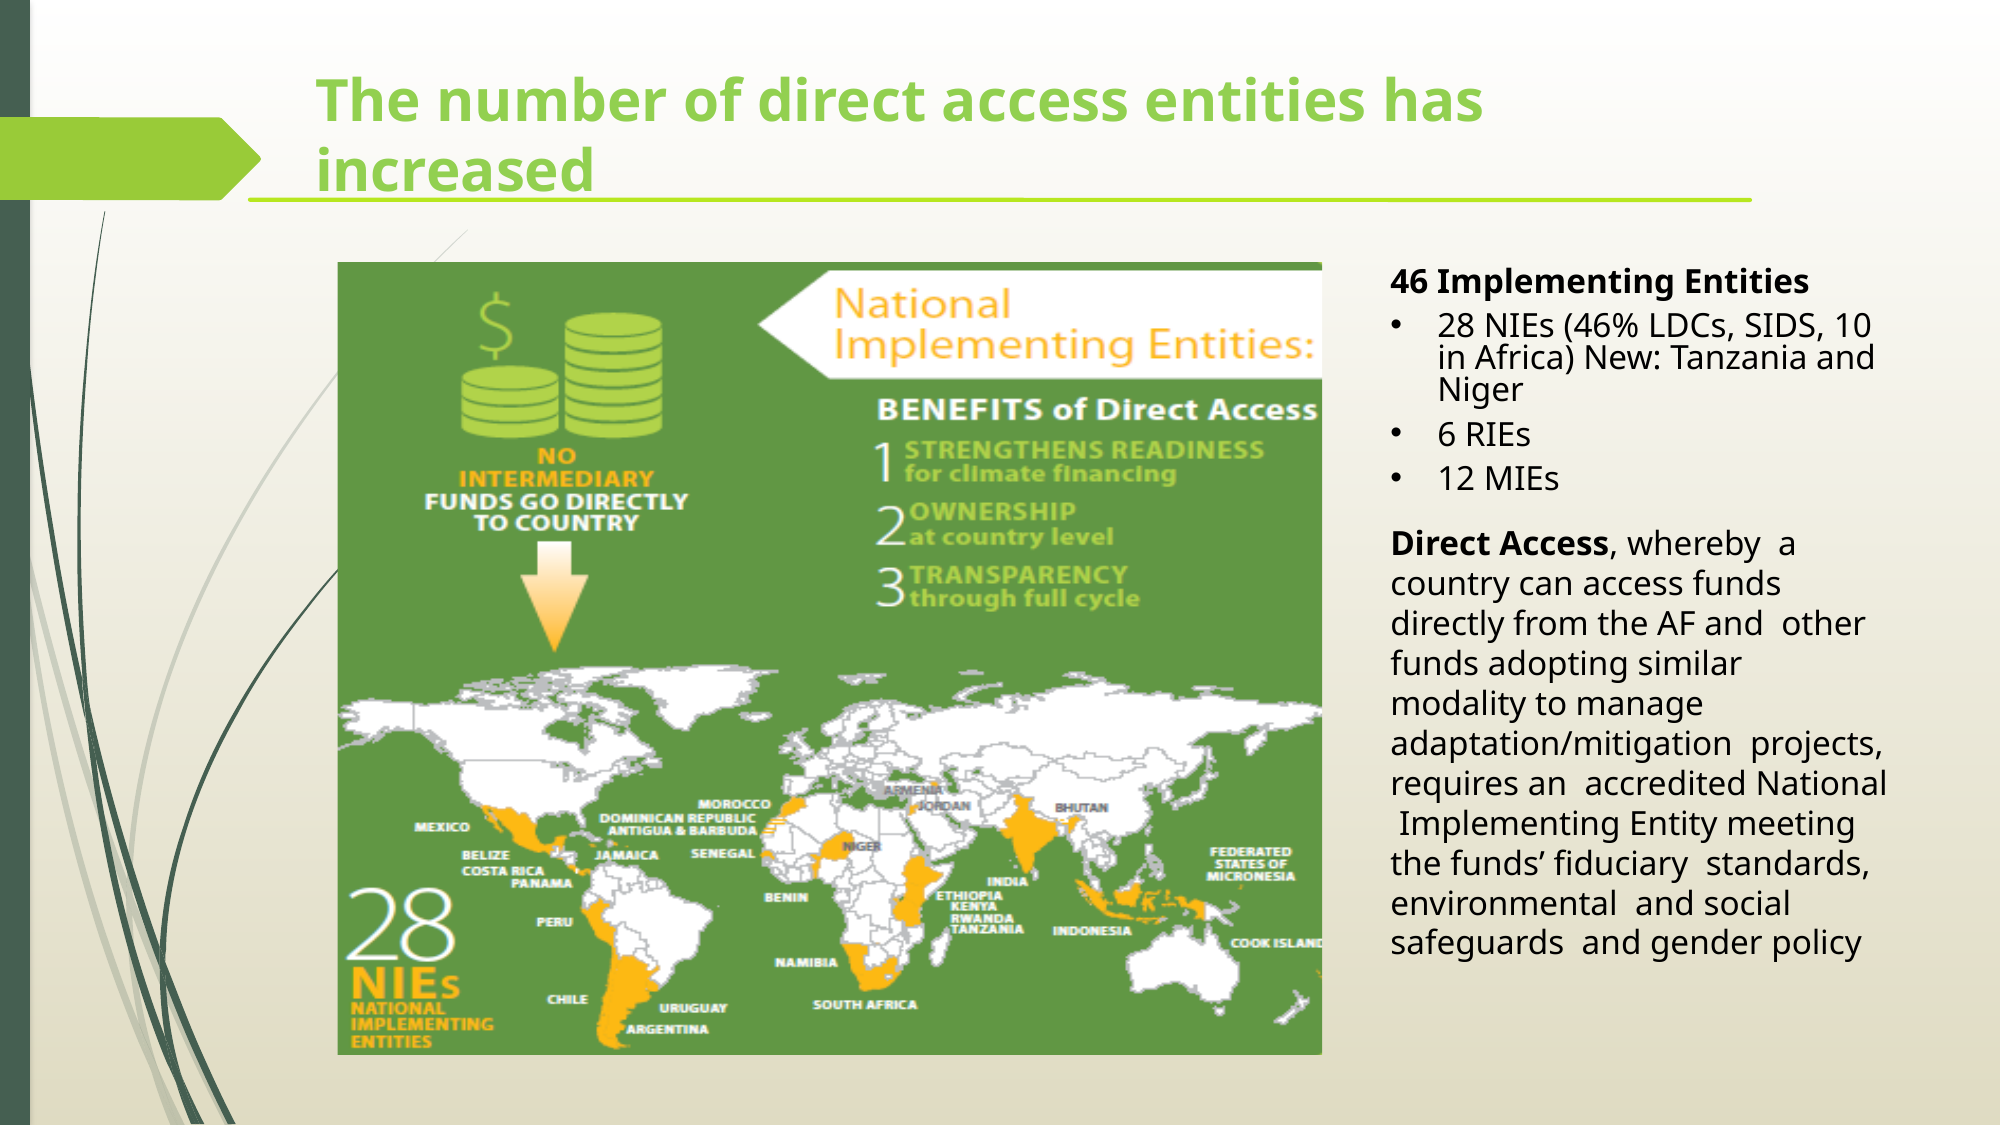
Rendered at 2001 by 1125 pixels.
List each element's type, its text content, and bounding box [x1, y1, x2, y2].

picture [337, 262, 1323, 1056]
title The number of direct access entities has increased [300, 55, 1771, 159]
text_box Direct Access, whereby a country can access funds directly from the AF and other funds adopting similar modality to manage adaptation/mitigation projects, requires an accredited National Implementing Entity meeting the funds’ fiduciary standards, environmental and social safeguards and gender policy [1375, 515, 1907, 970]
text_box 46 Implementing Entities 28 NIEs (46% LDCs, SIDS, 10 in Africa) New: Tanzania and Niger 6 RIEs 12 MIEs [1375, 260, 1907, 505]
